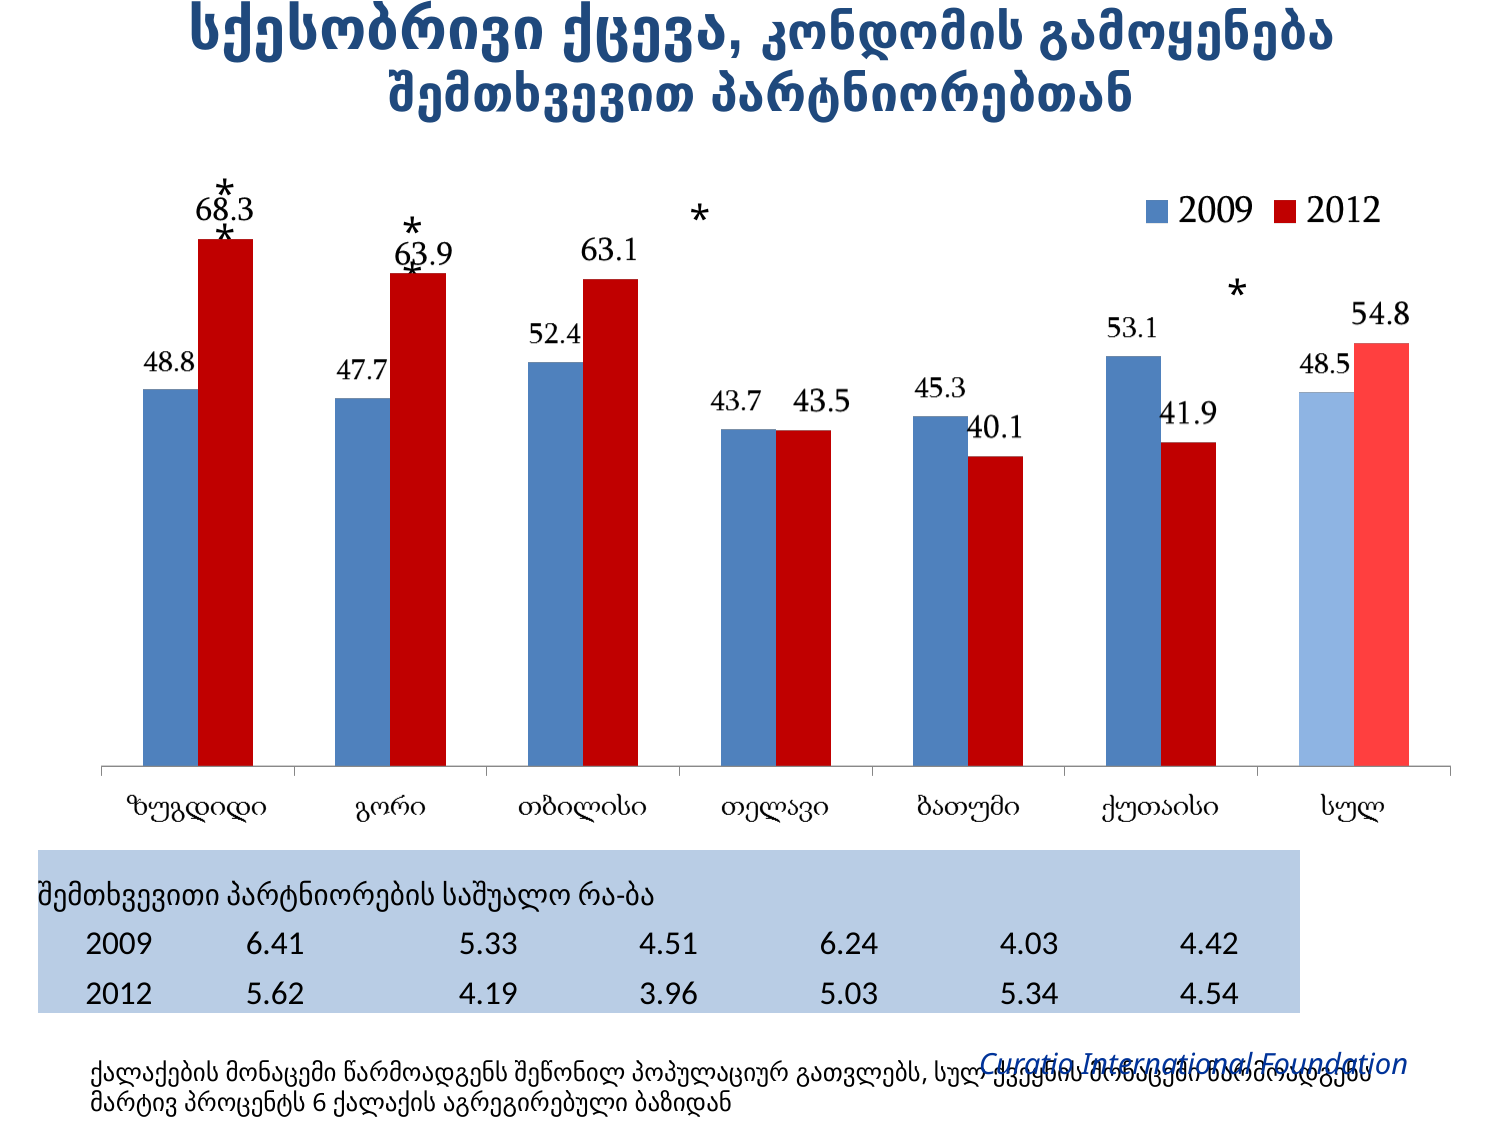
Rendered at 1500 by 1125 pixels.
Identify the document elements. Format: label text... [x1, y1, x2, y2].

table_cell 5.34 [939, 963, 1119, 1013]
text_box სქესობრივი ქცევა, კონდომის გამოყენება შემთხვევით პარტნიორებთან [37, 0, 1500, 113]
table_cell 6.41 [152, 945, 398, 963]
table_cell 4.03 [939, 945, 1119, 963]
table_cell 5.33 [398, 945, 579, 963]
table_header შემთხვევითი პარტნიორების საშუალო რა-ბა [38, 850, 57, 913]
table_cell 3.96 [579, 963, 759, 1013]
table_cell 4.19 [398, 963, 579, 1013]
table_cell 4.42 [1119, 945, 1300, 963]
table_cell 4.51 [579, 945, 759, 963]
table_cell 5.62 [152, 963, 398, 1013]
table_cell 4.54 [1119, 963, 1300, 1013]
table_cell 6.24 [759, 945, 939, 963]
table_cell 2009 [38, 913, 152, 963]
picture [62, 149, 1500, 938]
table_cell 2012 [38, 963, 152, 1013]
table_cell 5.03 [759, 963, 939, 1013]
footer Curatio International Foundation [937, 1037, 1450, 1091]
text_box ქალაქების მონაცემი წარმოადგენს შეწონილ პოპულაციურ გათვლებს, სულ ქვეყნის მონაცემი წარმოადგენს მარტივ პროცენტს 6 ქალაქის აგრეგირებული ბაზიდან [74, 1049, 1438, 1125]
